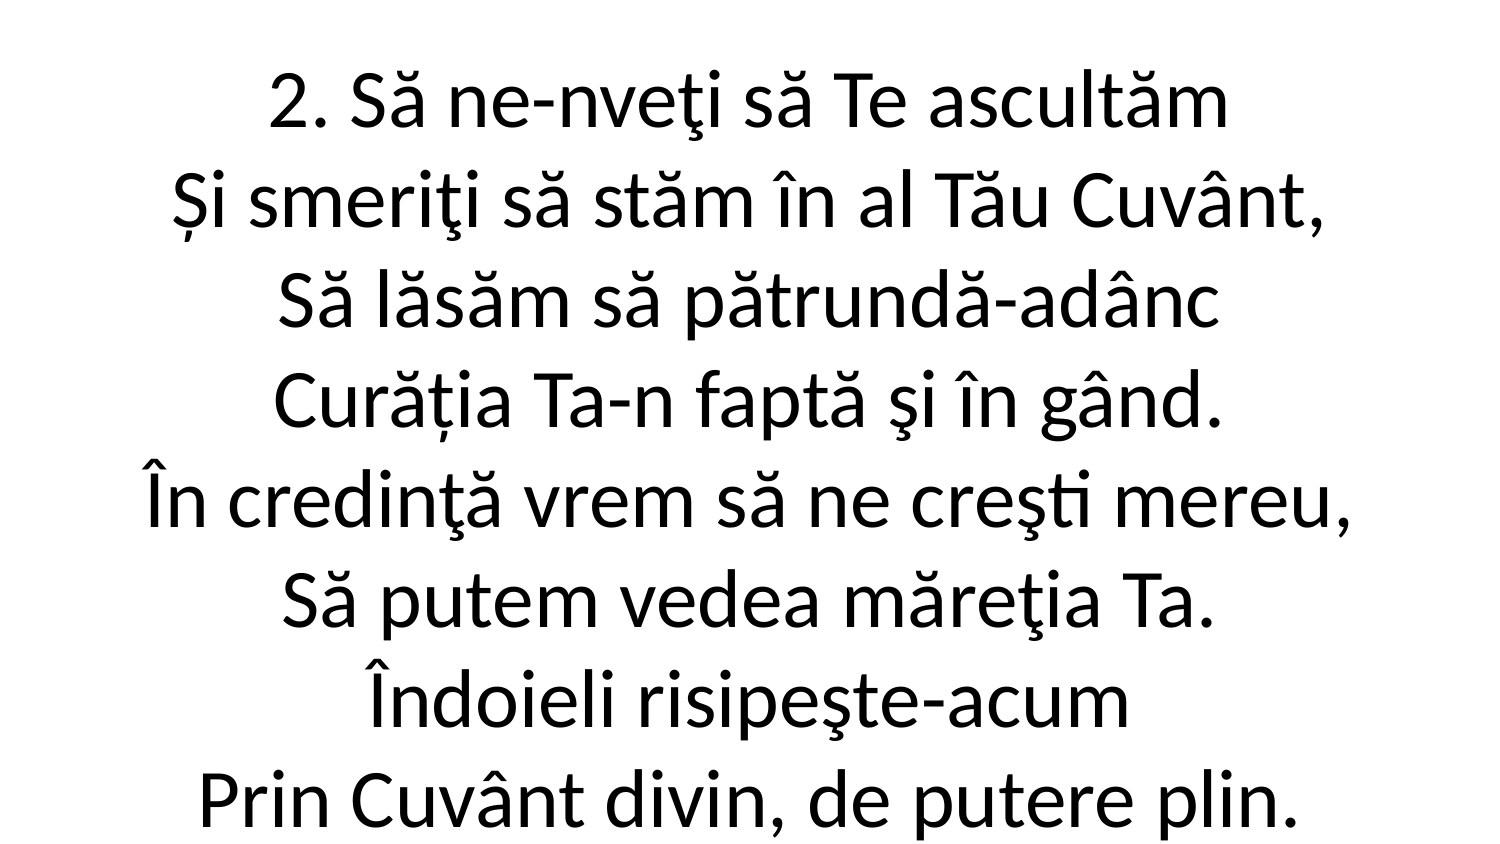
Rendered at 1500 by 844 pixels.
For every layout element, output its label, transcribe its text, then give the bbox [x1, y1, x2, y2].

text_box 2. Să ne-nveţi să Te ascultăm Și smeriţi să stăm în al Tău Cuvânt, Să lăsăm să pătrundă-adânc Curăția Ta-n faptă şi în gând. În credinţă vrem să ne creşti mereu, Să putem vedea măreţia Ta. Îndoieli risipeşte-acum Prin Cuvânt divin, de putere plin. [129, 0, 1371, 844]
